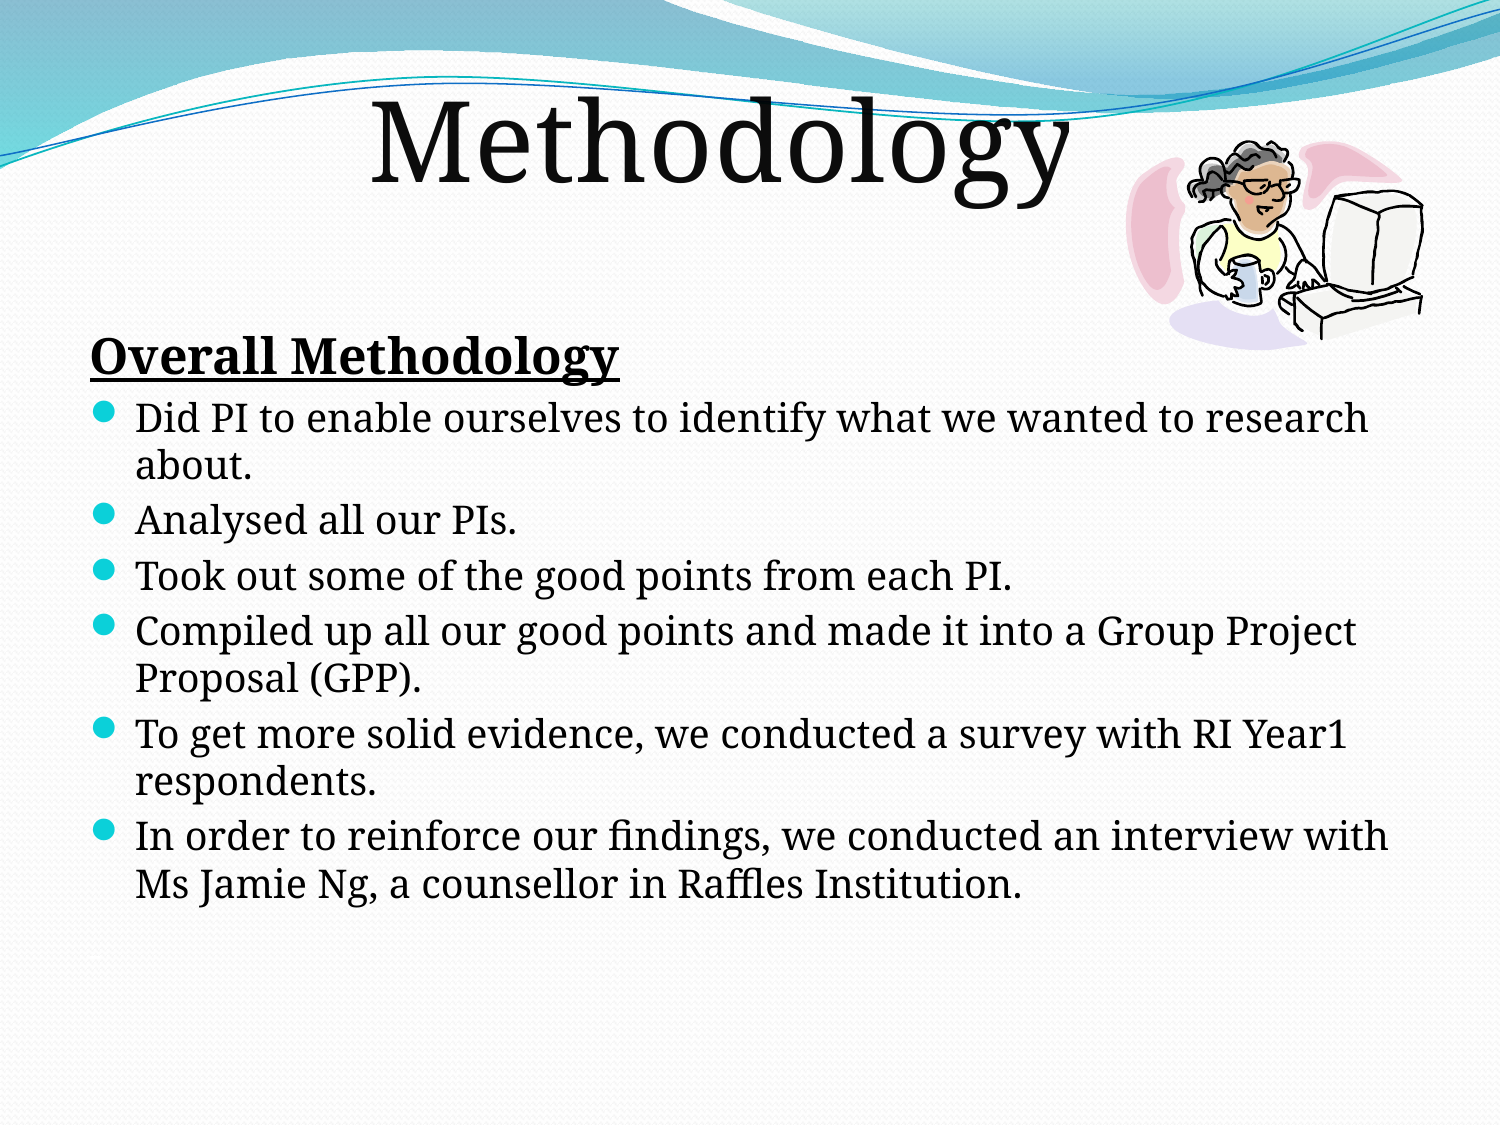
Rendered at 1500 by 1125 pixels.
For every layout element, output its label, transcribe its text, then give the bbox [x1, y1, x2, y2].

list Overall Methodology Did PI to enable ourselves to identify what we wanted to research about. Analysed all our PIs. Took out some of the good points from each PI. Compiled up all our good points and made it into a Group Project Proposal (GPP). To get more solid evidence, we conducted a survey with RI Year1 respondents. In order to reinforce our findings, we conducted an interview with Ms Jamie Ng, a counsellor in Raffles Institution. [75, 317, 1425, 1038]
picture [1125, 137, 1425, 351]
text_box Methodology [74, 62, 1425, 213]
